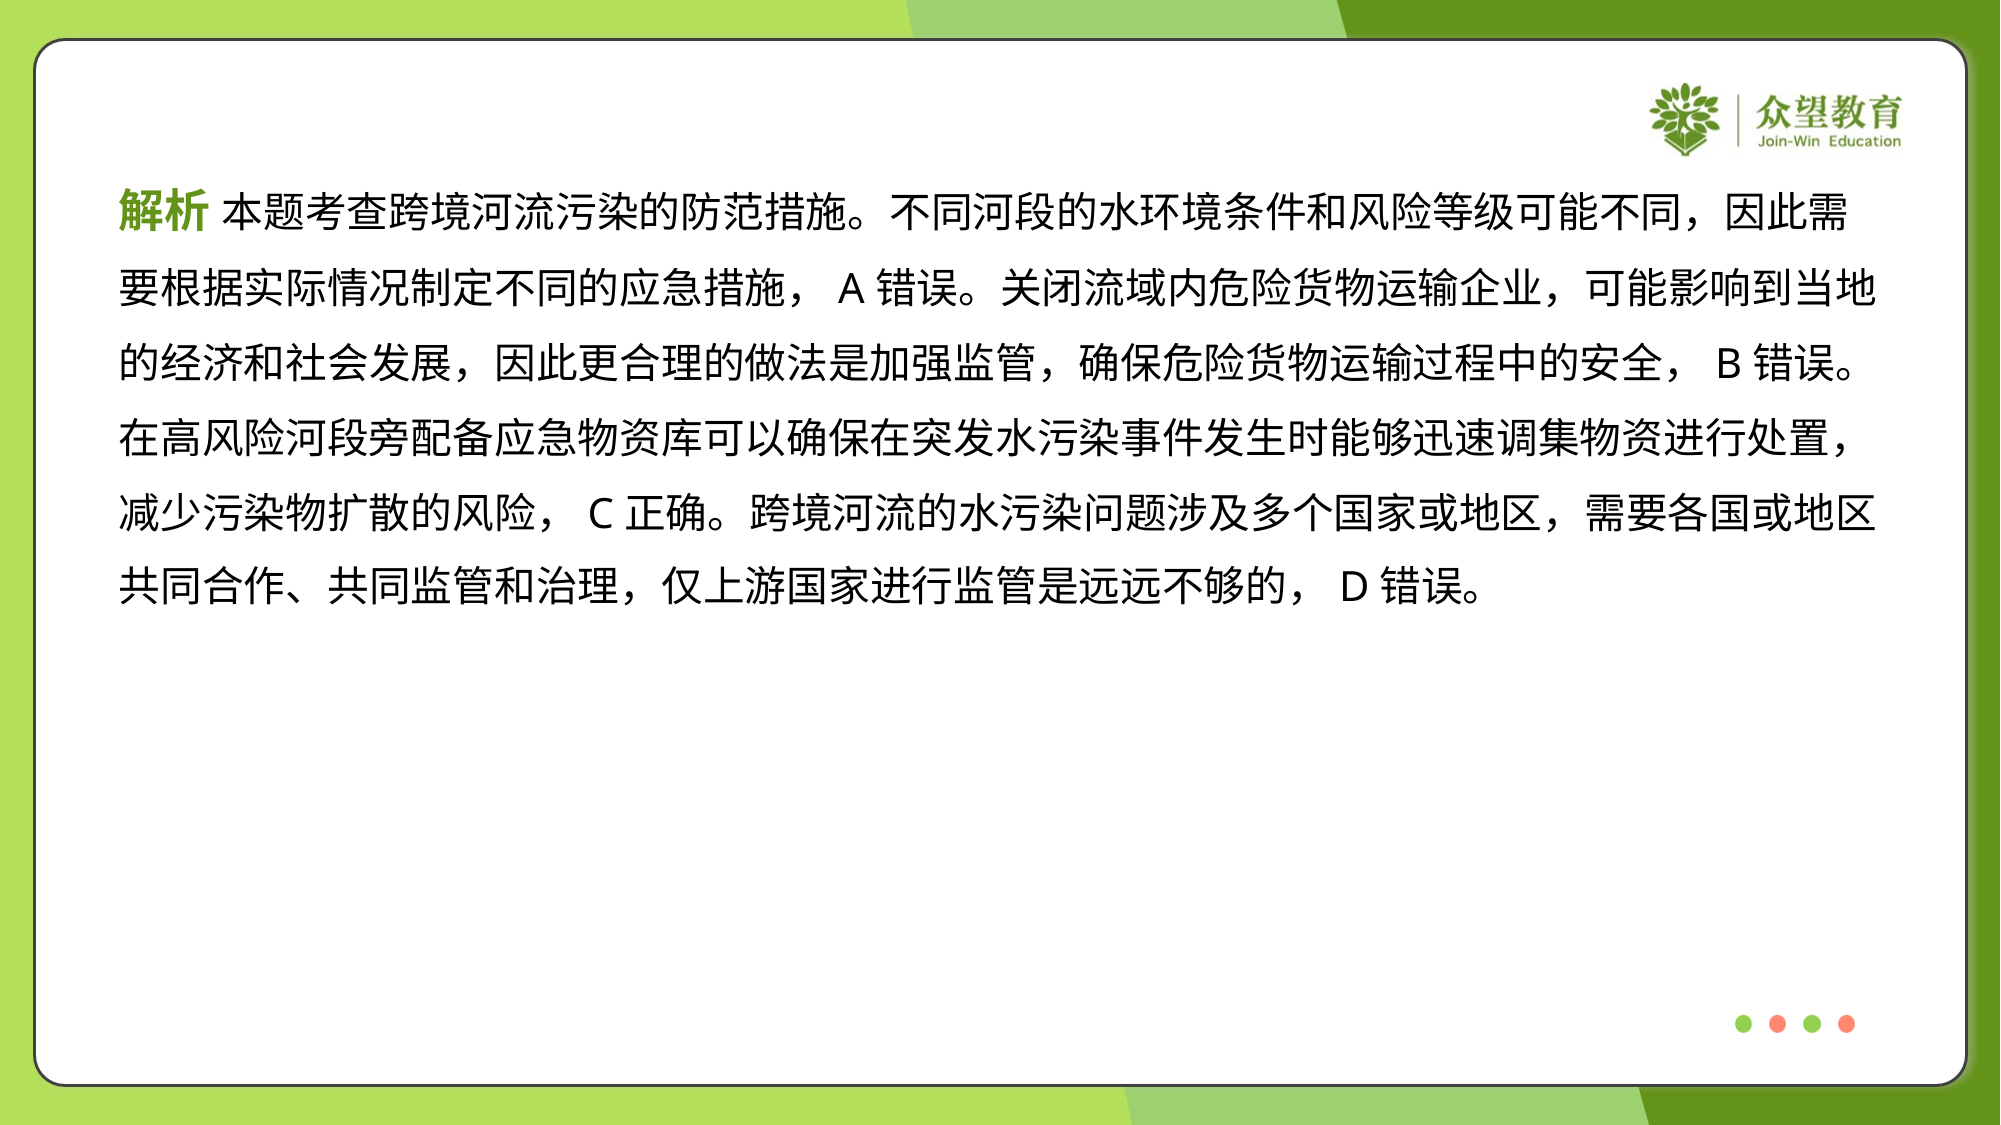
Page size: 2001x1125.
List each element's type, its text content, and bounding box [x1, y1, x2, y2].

picture [0, 0, 2000, 1125]
text_box 解析 本题考查跨境河流污染的防范措施。不同河段的水环境条件和风险等级可能不同，因此需 要根据实际情况制定不同的应急措施，A错误。关闭流域内危险货物运输企业，可能影响到当地 的经济和社会发展，因此更合理的做法是加强监管，确保危险货物运输过程中的安全，B错误。 在高风险河段旁配备应急物资库可以确保在突发水污染事件发生时能够迅速调集物资进行处置， 减少污染物扩散的风险，C正确。跨境河流的水污染问题涉及多个国家或地区，需要各国或地区 共同合作、共同监管和治理，仅上游国家进行监管是远远不够的，D错误。 [118, 159, 1883, 602]
